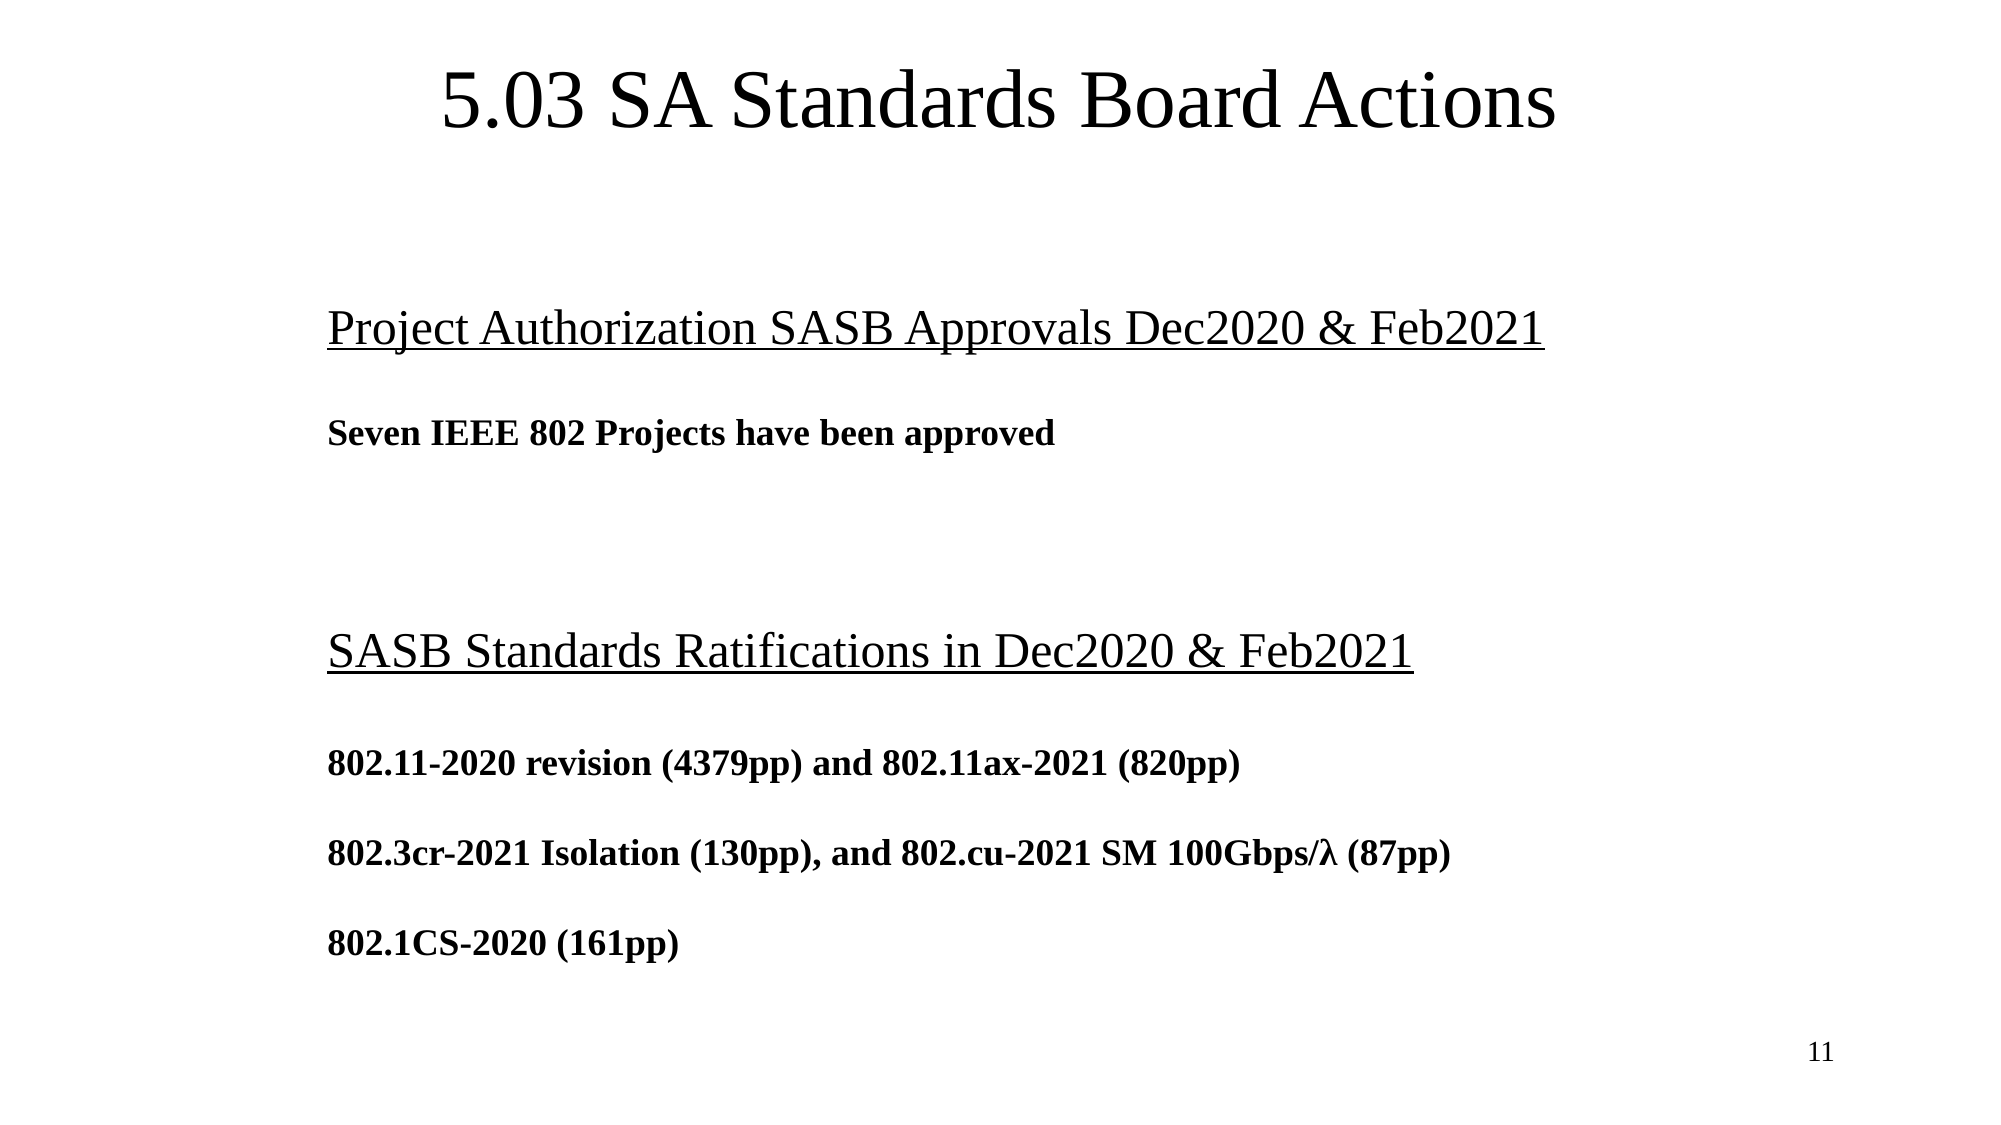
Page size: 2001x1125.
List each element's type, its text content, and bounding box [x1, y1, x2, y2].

slide_number 11 [1433, 1024, 1851, 1101]
text_box Project Authorization SASB Approvals Dec2020 & Feb2021 Seven IEEE 802 Projects have been approved SASB Standards Ratifications in Dec2020 & Feb2021 802.11-2020 revision (4379pp) and 802.11ax-2021 (820pp) 802.3cr-2021 Isolation (130pp), and 802.cu-2021 SM 100Gbps/λ (87pp) 802.1CS-2020 (161pp) [312, 287, 1725, 971]
title 5.03 SA Standards Board Actions [249, 0, 1751, 188]
